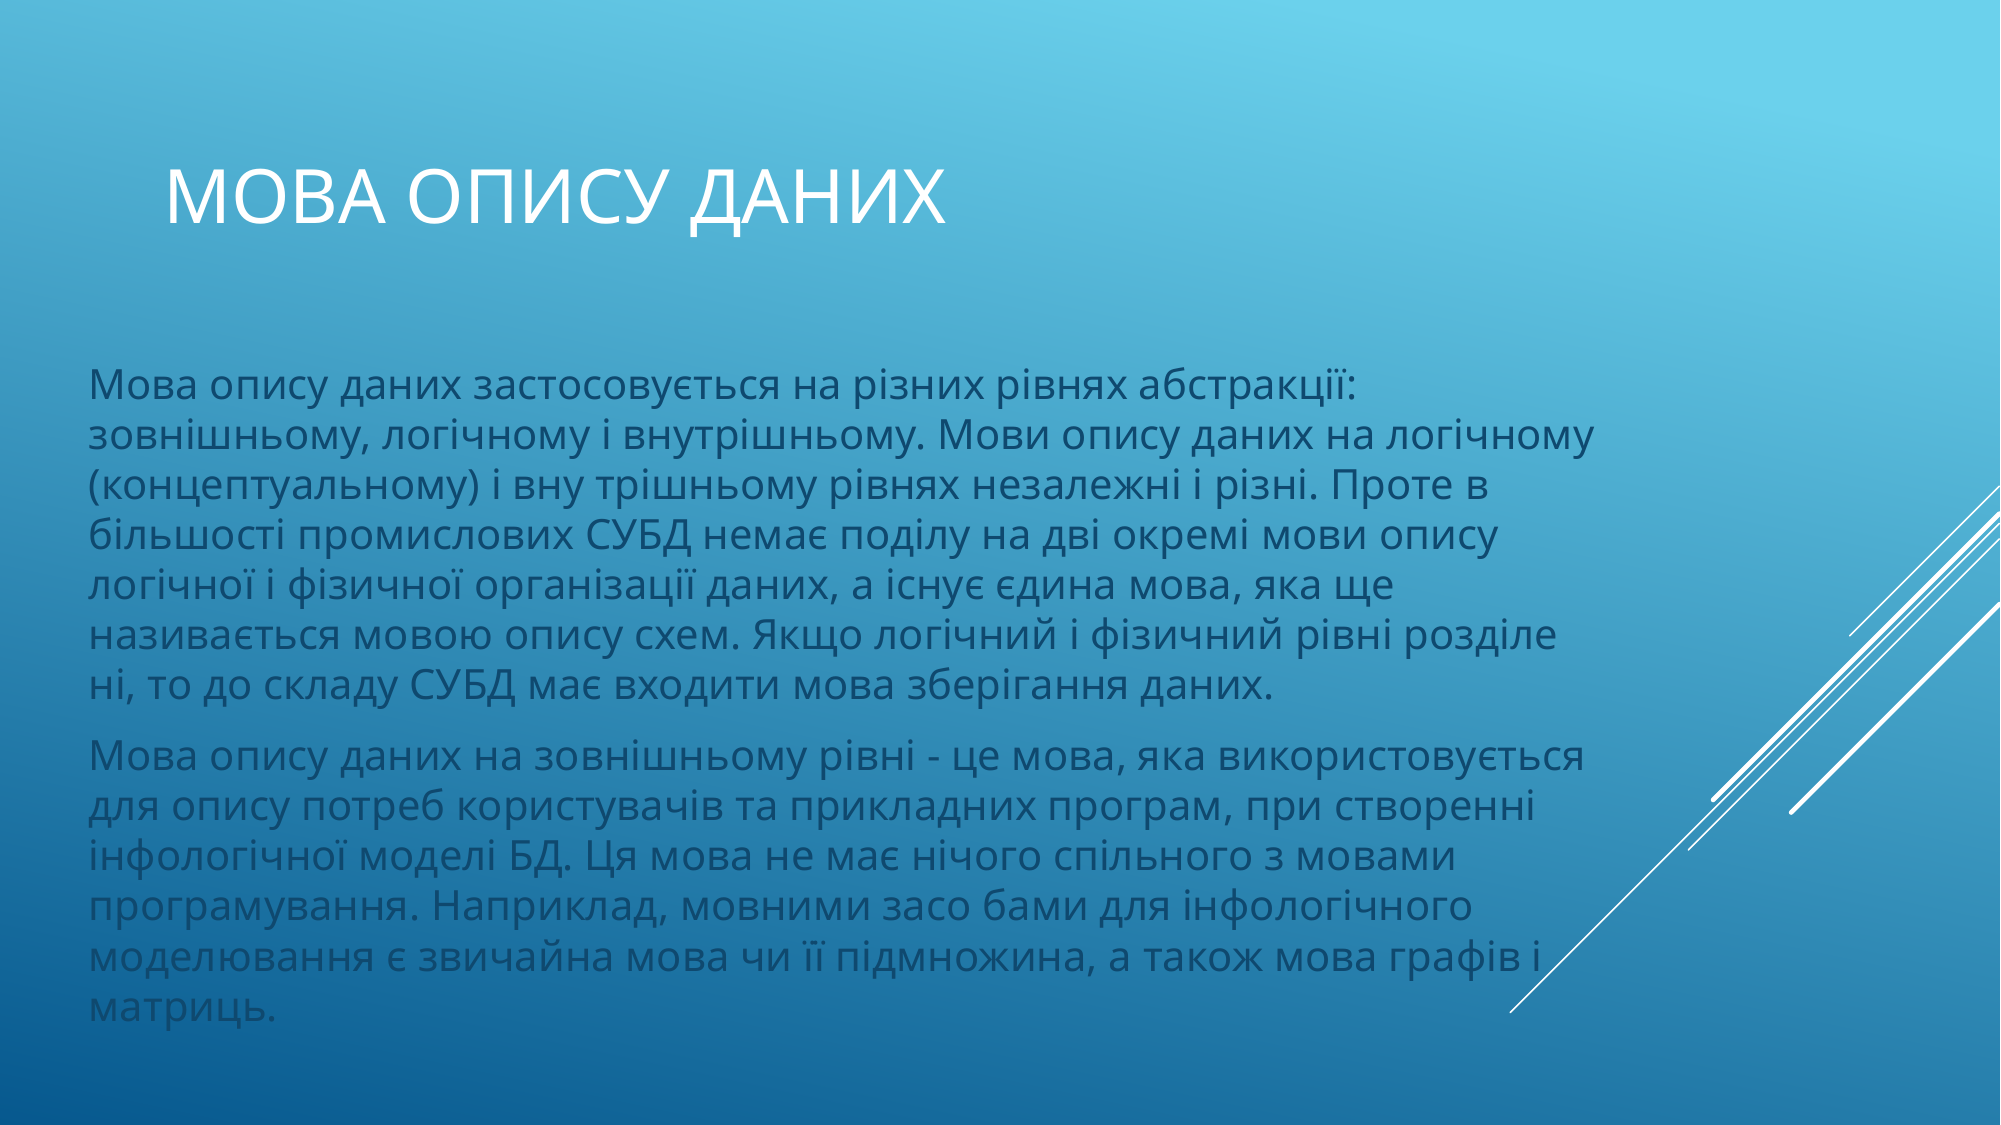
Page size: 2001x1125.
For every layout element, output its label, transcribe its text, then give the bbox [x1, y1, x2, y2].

title Мова опису даних [148, 70, 1549, 318]
list Мова опису даних застосовується на різних рівнях абстракції: зовнішньому, логічному і внутрішньому. Мови опису даних на логічному (концептуальному) і вну трішньому рівнях незалежні і різні. Проте в більшості промислових СУБД немає поділу на дві окремі мови опису логічної і фізичної організації даних, а існує єдина мова, яка ще називається мовою опису схем. Якщо логічний і фізичний рівні розділе ні, то до складу СУБД має входити мова зберігання даних. Мова опису даних на зовнішньому рівні - це мова, яка використовується для опису потреб користувачів та прикладних програм, при створенні інфологічної моделі БД. Ця мова не має нічого спільного з мовами програмування. Наприклад, мовними засо бами для інфологічного моделювання є звичайна мова чи її підмножина, а також мова графів і матриць. [73, 350, 1623, 1045]
